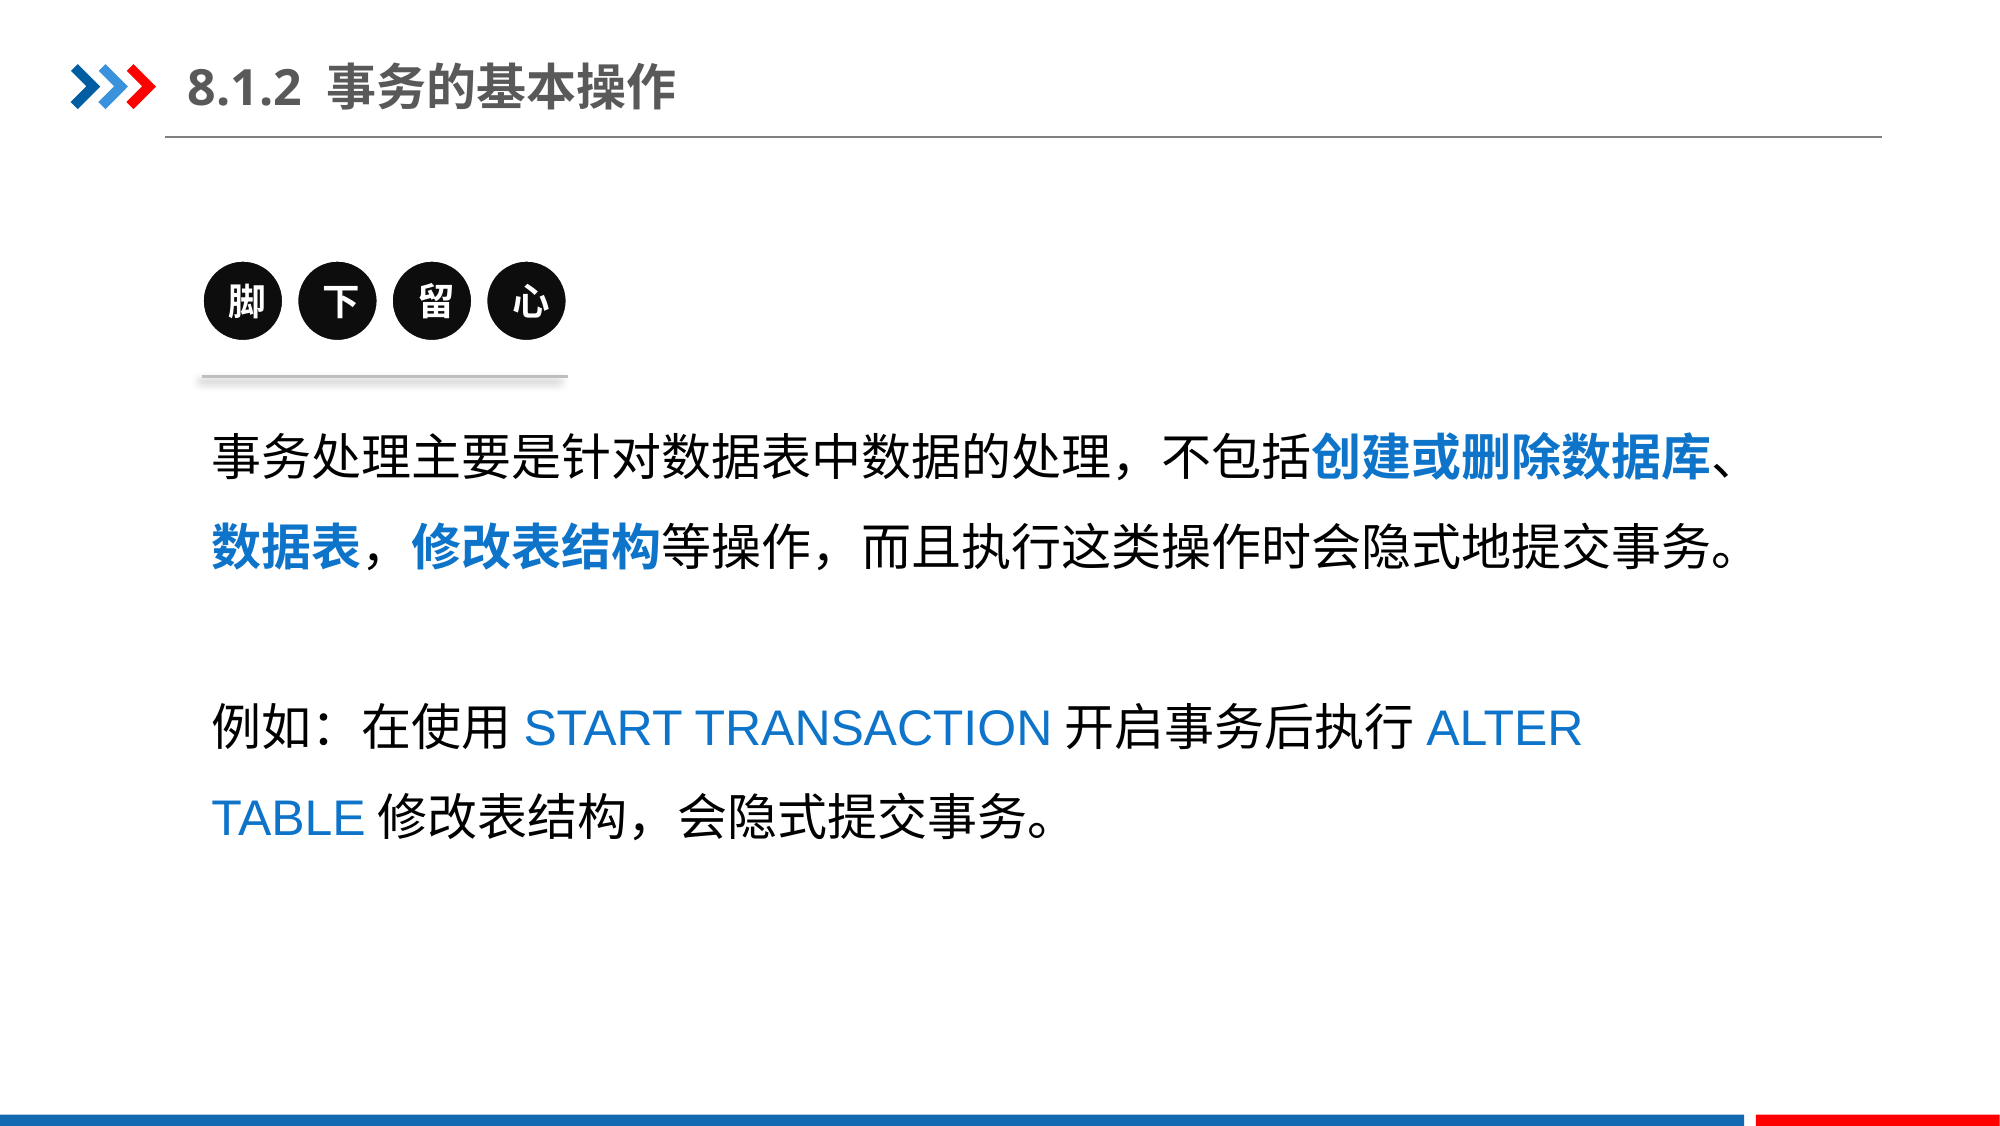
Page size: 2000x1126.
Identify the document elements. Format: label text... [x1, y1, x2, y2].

text_box 事务处理主要是针对数据表中数据的处理，不包括创建或删除数据库、数据表，修改表结构等操作，而且执行这类操作时会隐式地提交事务。 例如：在使用START TRANSACTION开启事务后执行ALTER TABLE修改表结构，会隐式提交事务。 [196, 387, 1760, 853]
text_box 8.1.2 事务的基本操作 [187, 43, 827, 127]
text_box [201, 259, 568, 343]
